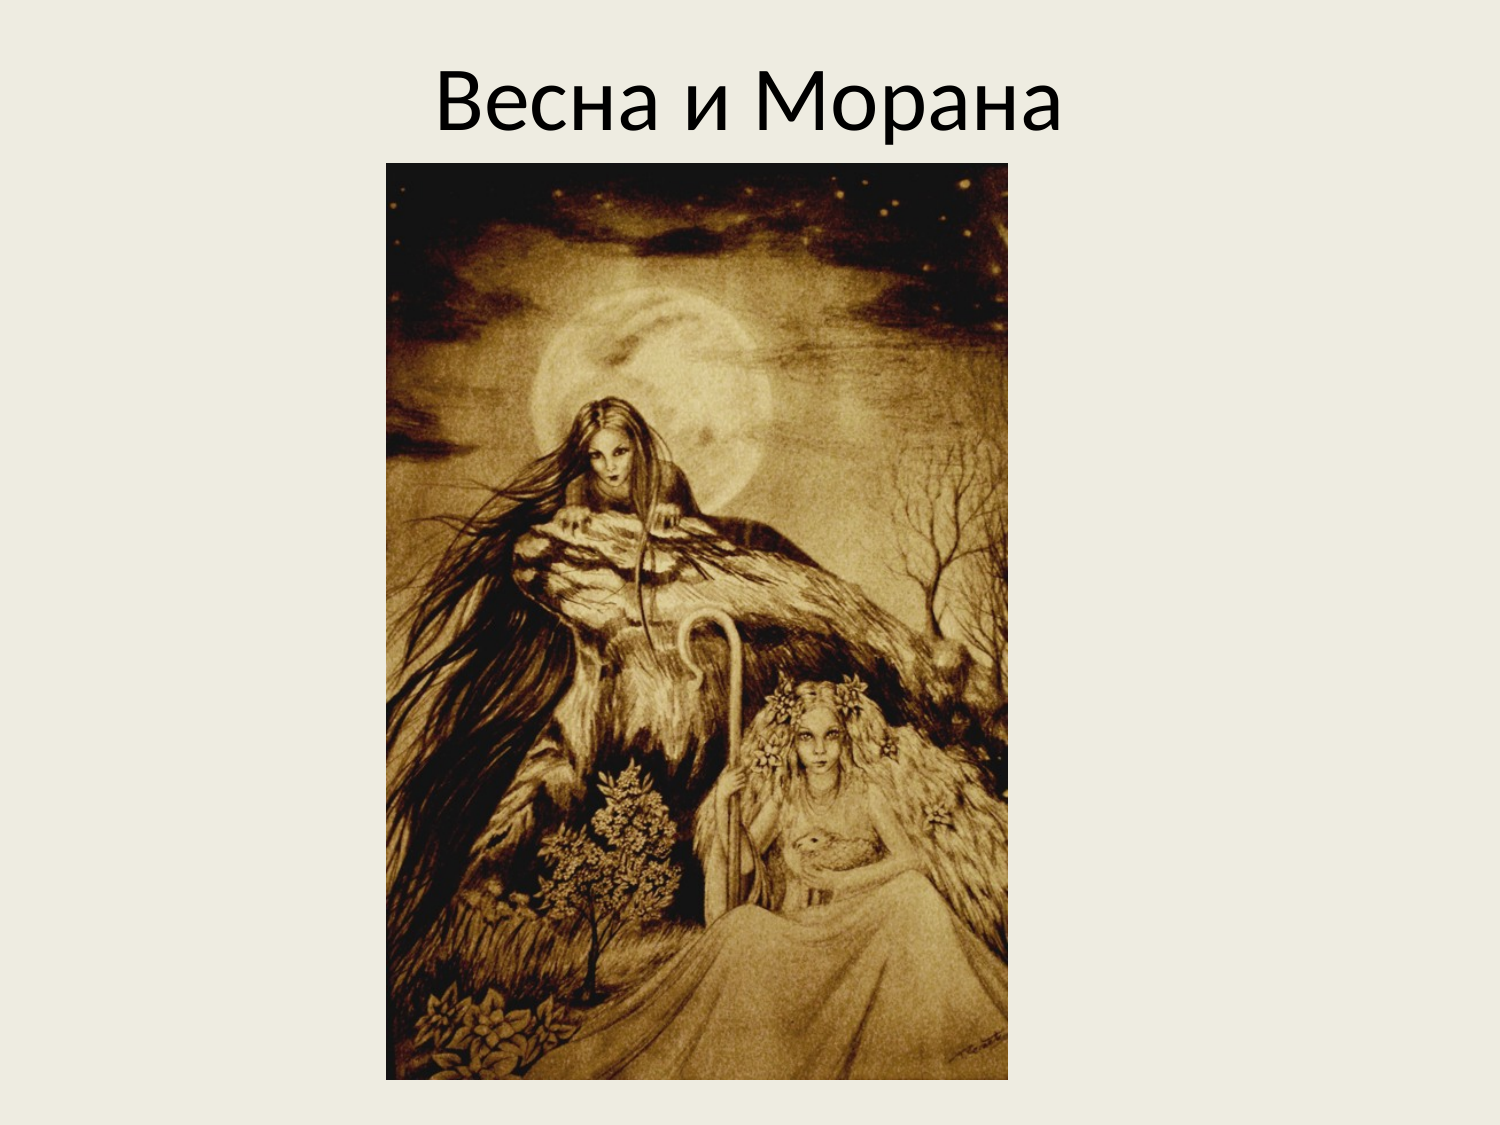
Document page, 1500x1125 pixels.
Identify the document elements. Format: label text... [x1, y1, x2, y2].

title Весна и Морана [75, 0, 1425, 188]
picture [386, 163, 1008, 1080]
